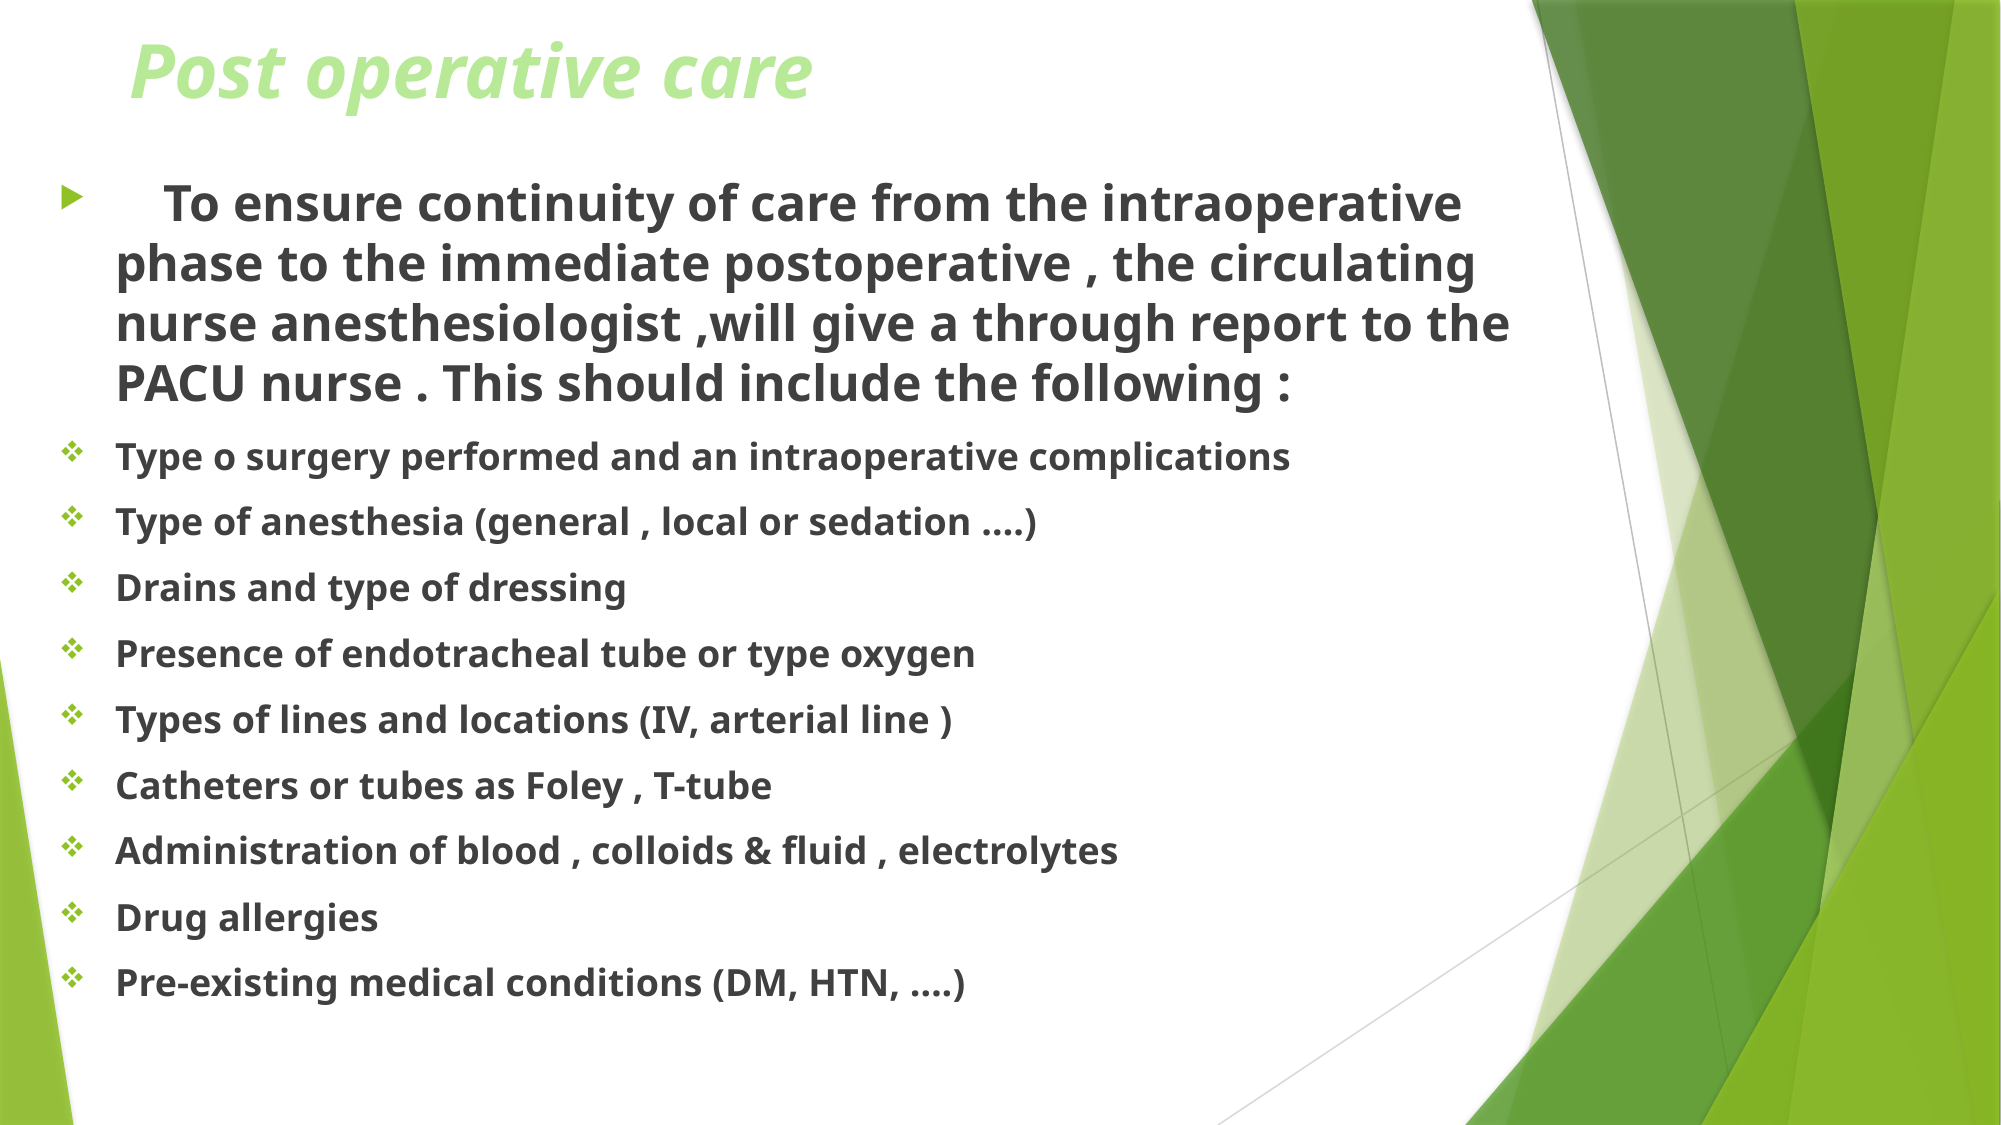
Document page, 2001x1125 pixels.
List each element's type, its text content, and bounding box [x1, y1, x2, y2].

title Post operative care [114, 15, 1525, 152]
list To ensure continuity of care from the intraoperative phase to the immediate postoperative , the circulating nurse anesthesiologist ,will give a through report to the PACU nurse . This should include the following : Type o surgery performed and an intraoperative complications Type of anesthesia (general , local or sedation ….) Drains and type of dressing Presence of endotracheal tube or type oxygen Types of lines and locations (IV, arterial line ) Catheters or tubes as Foley , T-tube Administration of blood , colloids & fluid , electrolytes Drug allergies Pre-existing medical conditions (DM, HTN, ….) [43, 164, 1595, 1125]
